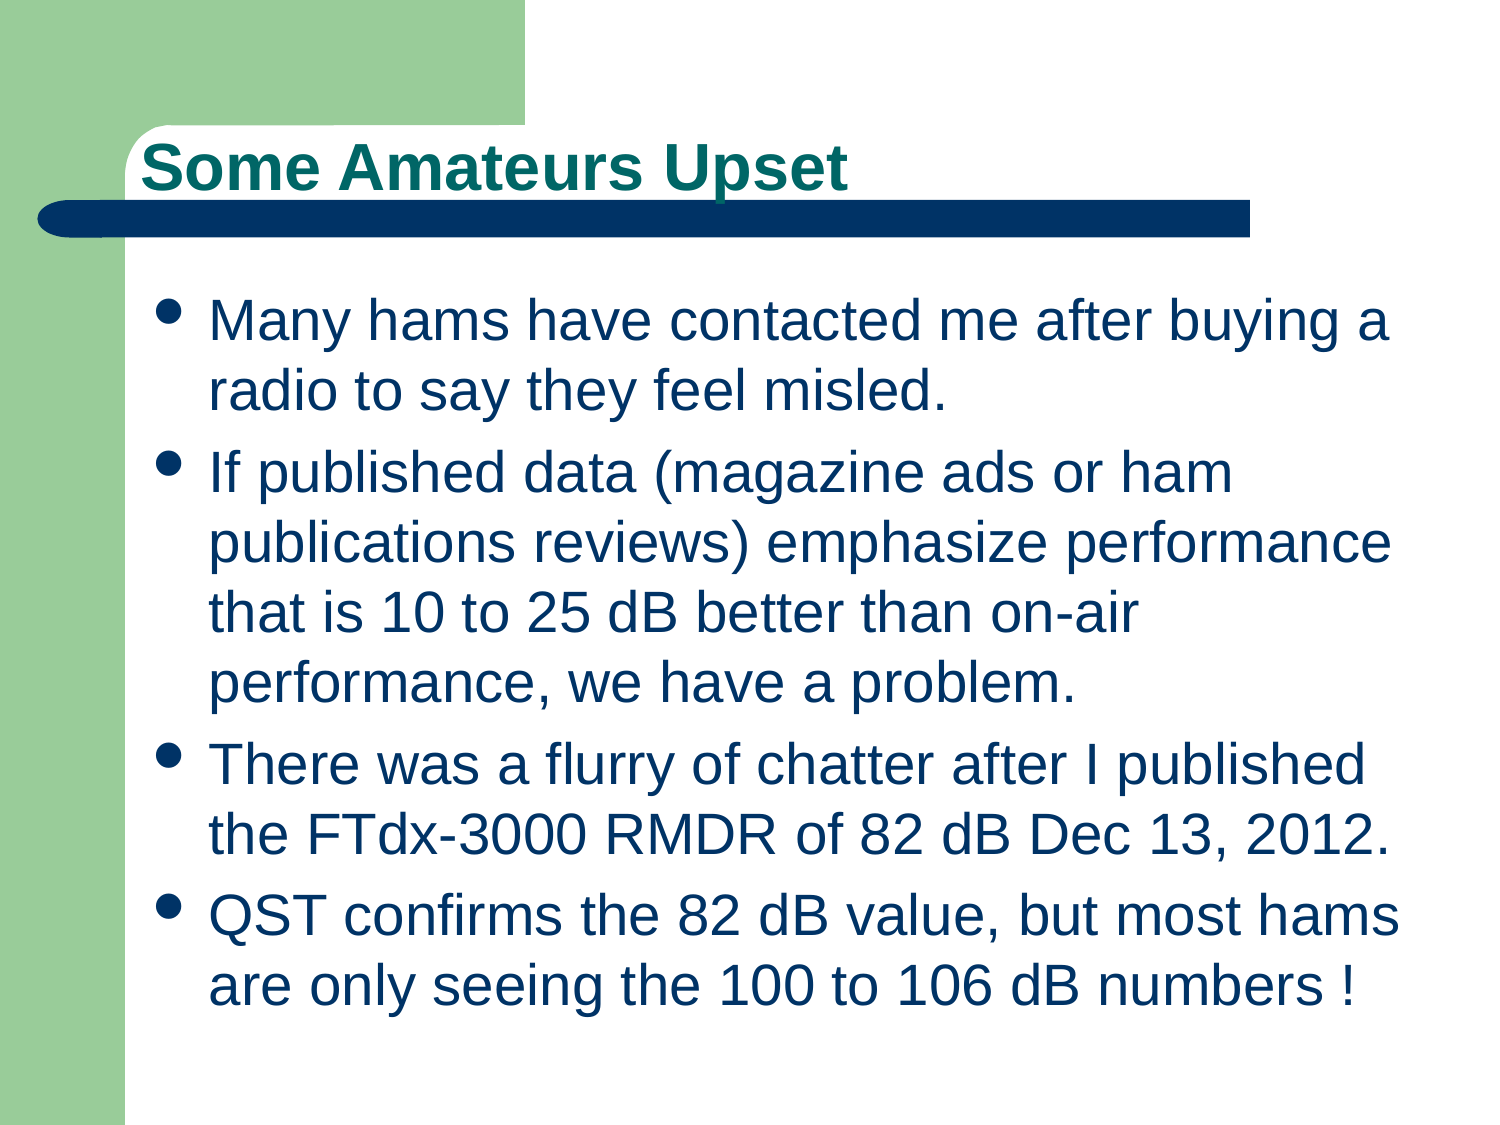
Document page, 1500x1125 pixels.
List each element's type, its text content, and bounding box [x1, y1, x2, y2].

list Many hams have contacted me after buying a radio to say they feel misled. If published data (magazine ads or ham publications reviews) emphasize performance that is 10 to 25 dB better than on-air performance, we have a problem. There was a flurry of chatter after I published the FTdx-3000 RMDR of 82 dB Dec 13, 2012. QST confirms the 82 dB value, but most hams are only seeing the 100 to 106 dB numbers ! [137, 274, 1438, 1063]
title Some Amateurs Upset [124, 137, 1426, 213]
